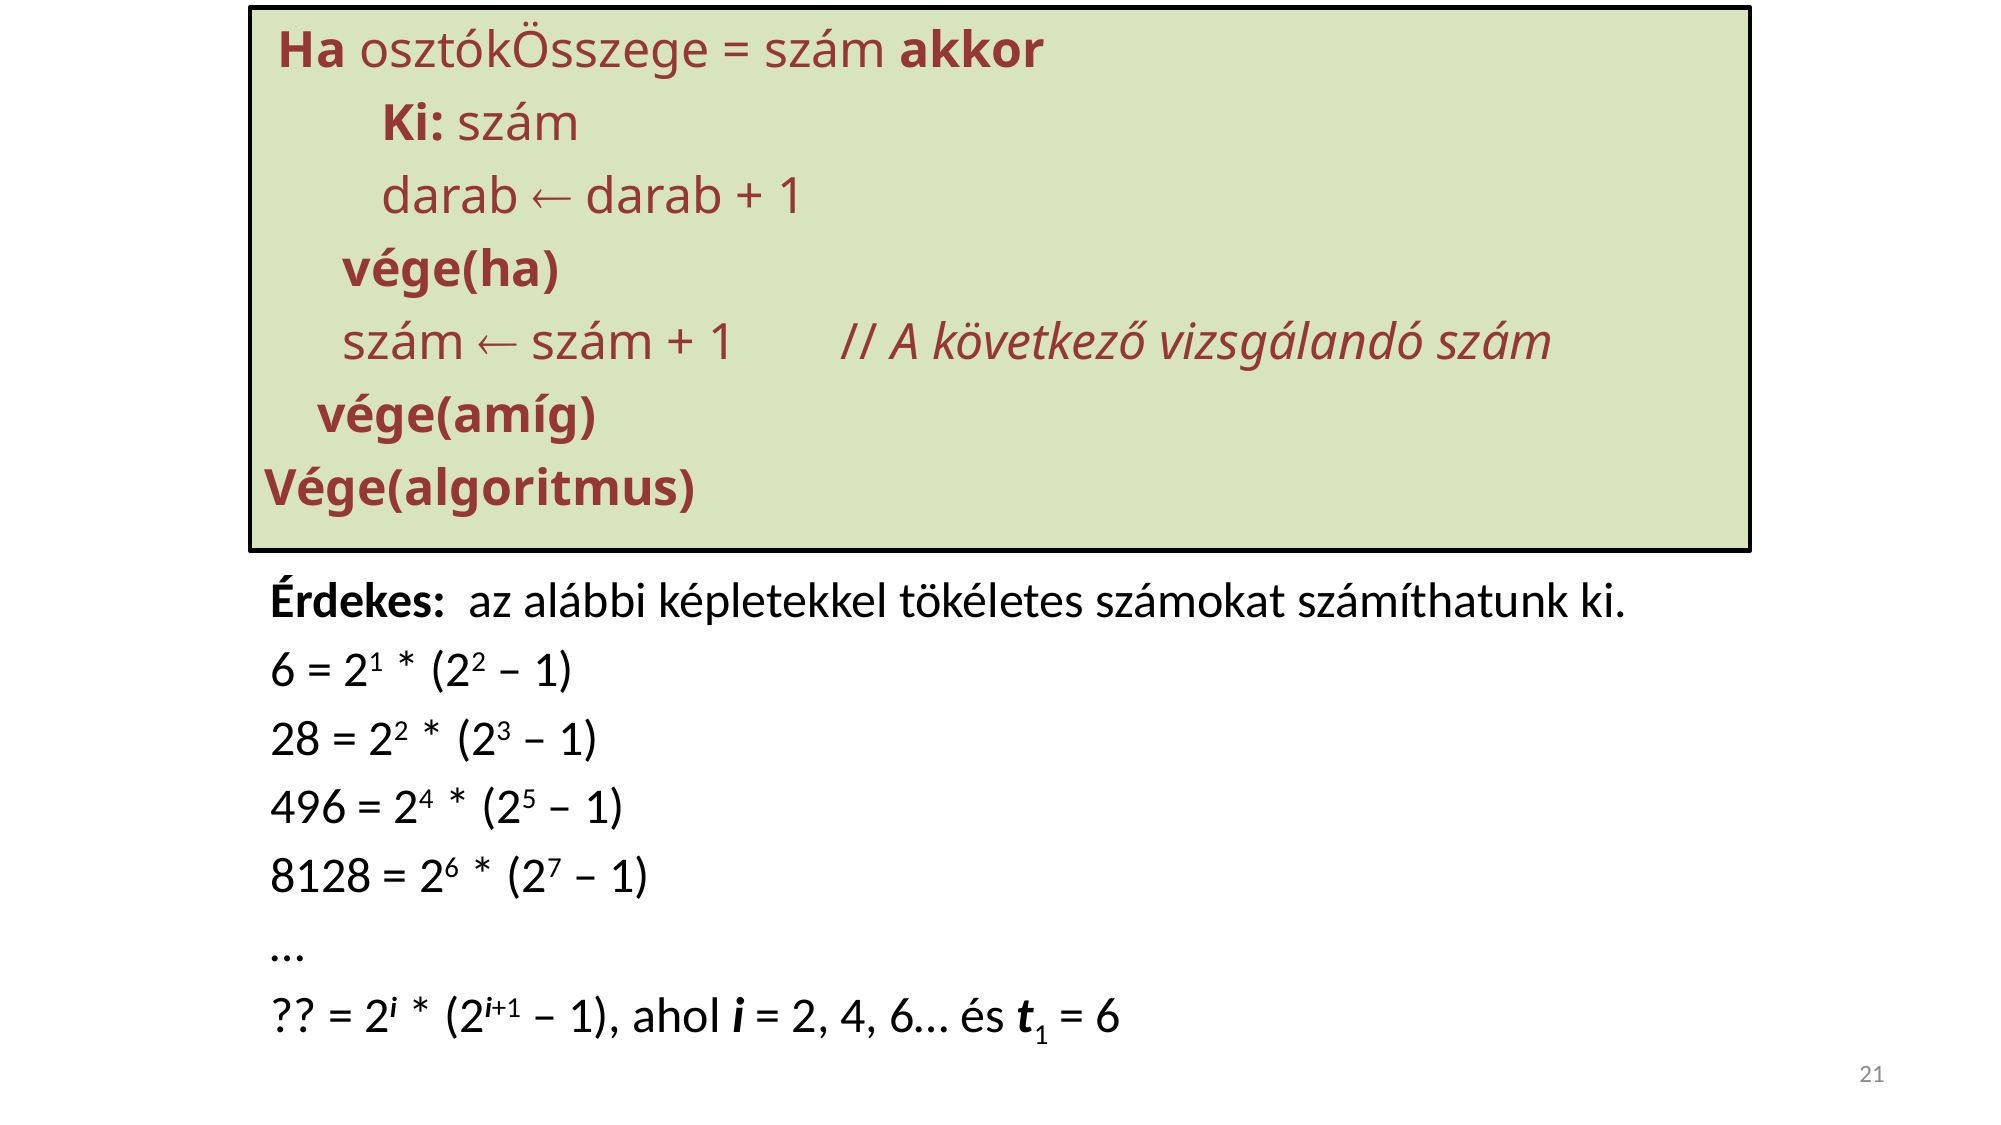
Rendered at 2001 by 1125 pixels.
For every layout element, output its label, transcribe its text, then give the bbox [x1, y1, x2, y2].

slide_number 21 [1433, 1042, 1900, 1103]
list Ha osztókÖsszege = szám akkor Ki: szám darab  darab + 1 vége(ha) szám  szám + 1 // A következő vizsgálandó szám vége(amíg) Vége(algoritmus) [249, 7, 1750, 551]
text_box Érdekes: az alábbi képletekkel tökéletes számokat számíthatunk ki. 6 = 21 * (22 – 1) 28 = 22 * (23 – 1) 496 = 24 * (25 – 1) 8128 = 26 * (27 – 1) … ?? = 2i * (2i+1 – 1), ahol i = 2, 4, 6… és t1 = 6 [255, 550, 1756, 1058]
